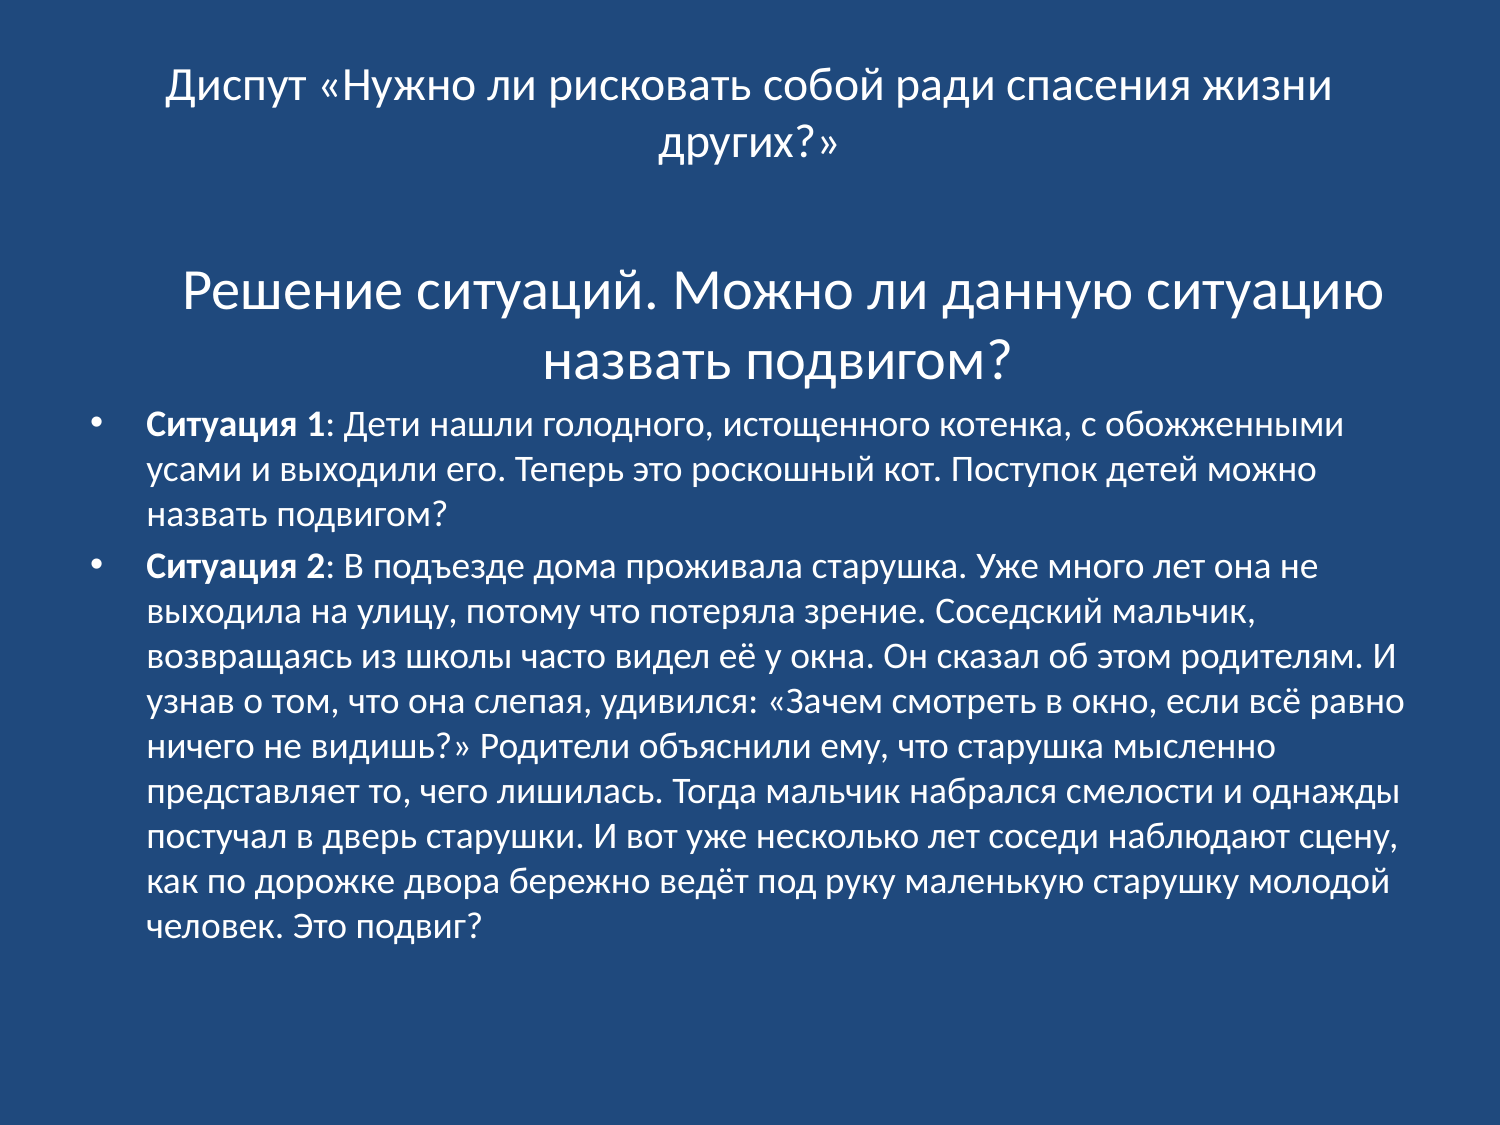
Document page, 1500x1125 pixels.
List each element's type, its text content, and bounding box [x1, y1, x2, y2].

list Решение ситуаций. Можно ли данную ситуацию назвать подвигом? Ситуация 1: Дети нашли голодного, истощенного котенка, с обожженными усами и выходили его. Теперь это роскошный кот. Поступок детей можно назвать подвигом? Ситуация 2: В подъезде дома проживала старушка. Уже много лет она не выходила на улицу, потому что потеряла зрение. Соседский мальчик, возвращаясь из школы часто видел её у окна. Он сказал об этом родителям. И узнав о том, что она слепая, удивился: «Зачем смотреть в окно, если всё равно ничего не видишь?» Родители объяснили ему, что старушка мысленно представляет то, чего лишилась. Тогда мальчик набрался смелости и однажды постучал в дверь старушки. И вот уже несколько лет соседи наблюдают сцену, как по дорожке двора бережно ведёт под руку маленькую старушку молодой человек. Это подвиг? [75, 187, 1425, 1090]
title Диспут «Нужно ли рисковать собой ради спасения жизни других?» [75, 45, 1425, 187]
